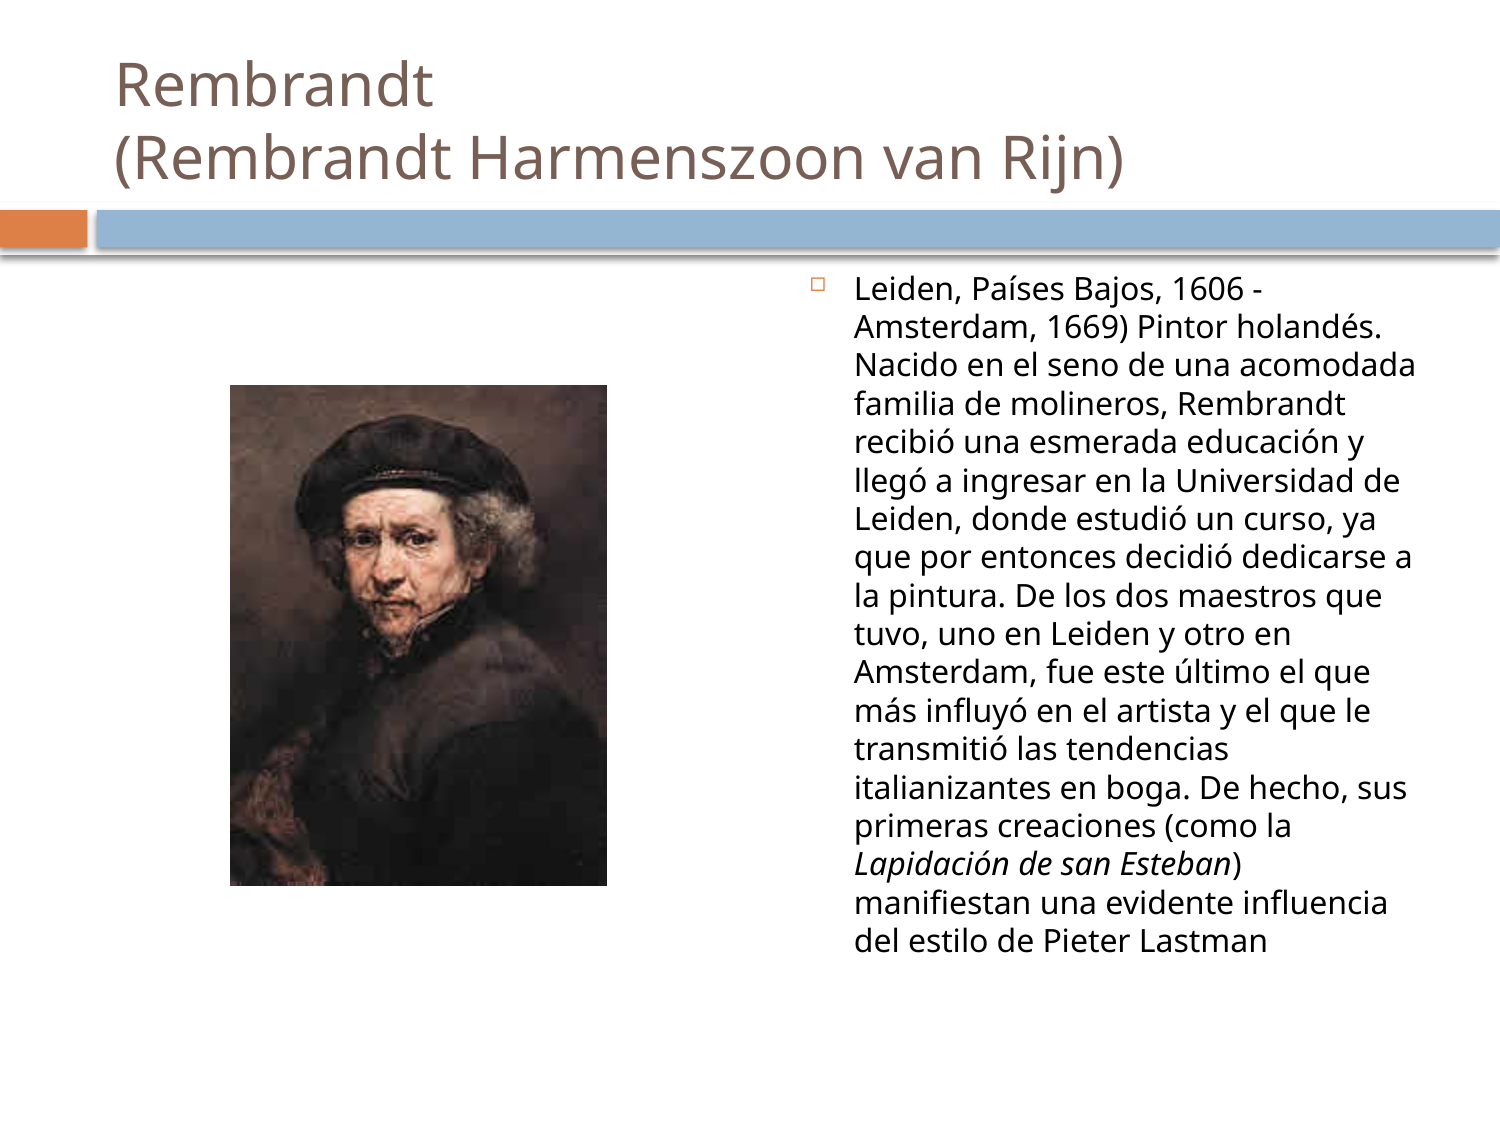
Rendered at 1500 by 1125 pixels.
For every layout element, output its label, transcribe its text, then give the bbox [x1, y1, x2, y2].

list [230, 385, 607, 886]
title Rembrandt (Rembrandt Harmenszoon van Rijn) [99, 37, 1438, 200]
list Leiden, Países Bajos, 1606 - Amsterdam, 1669) Pintor holandés. Nacido en el seno de una acomodada familia de molineros, Rembrandt recibió una esmerada educación y llegó a ingresar en la Universidad de Leiden, donde estudió un curso, ya que por entonces decidió dedicarse a la pintura. De los dos maestros que tuvo, uno en Leiden y otro en Amsterdam, fue este último el que más influyó en el artista y el que le transmitió las tendencias italianizantes en boga. De hecho, sus primeras creaciones (como la Lapidación de san Esteban) manifiestan una evidente influencia del estilo de Pieter Lastman [794, 260, 1433, 1011]
